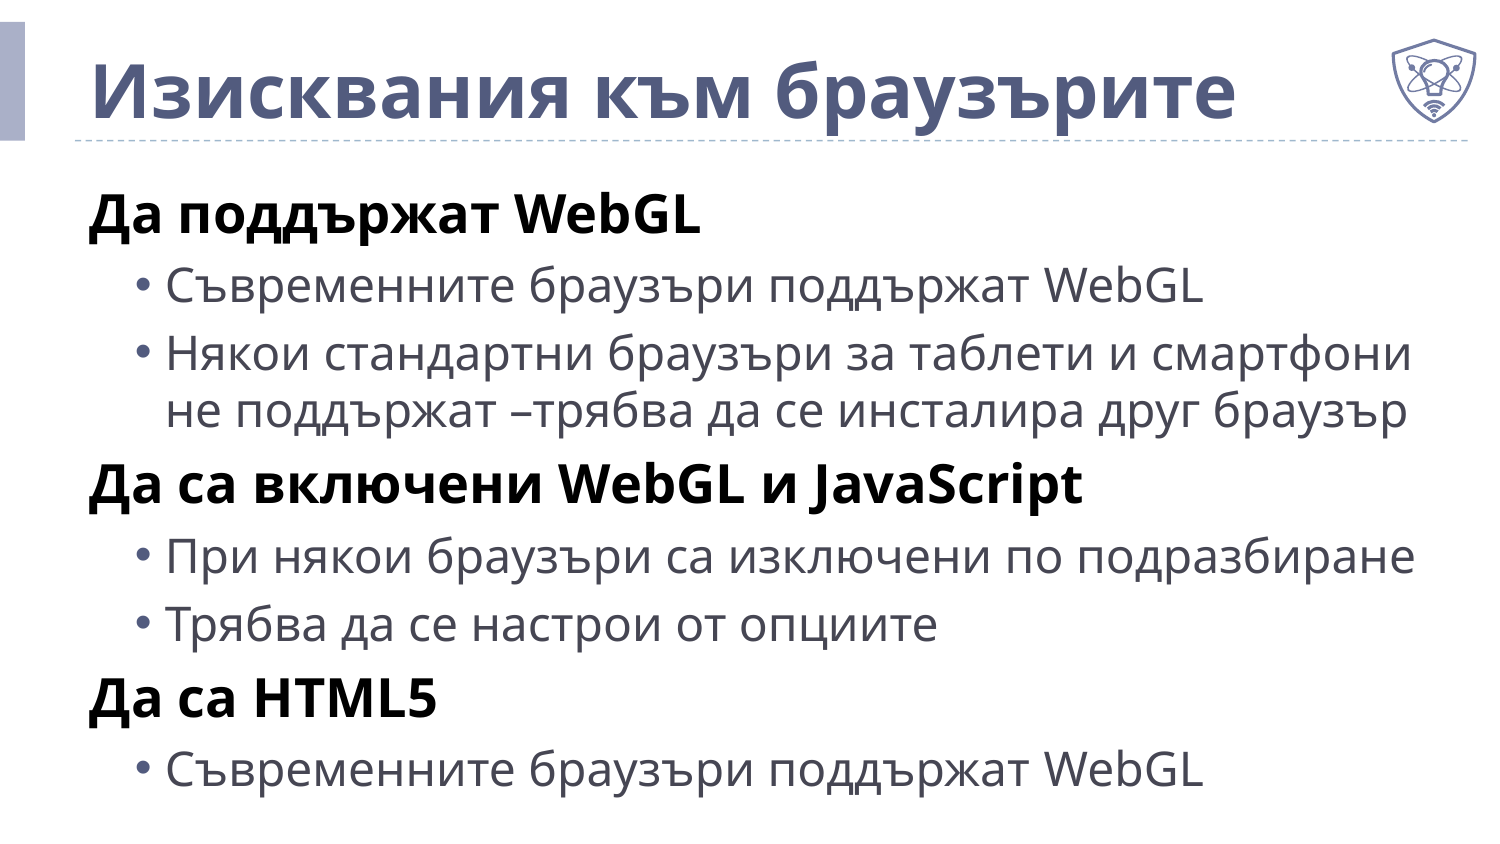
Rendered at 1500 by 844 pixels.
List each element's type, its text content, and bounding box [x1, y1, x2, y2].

title Изисквания към браузърите [75, 18, 1475, 141]
list Да поддържат WebGL Съвременните браузъри поддържат WebGL Някои стандартни браузъри за таблети и смартфони не поддържат –трябва да се инсталира друг браузър Да са включени WebGL и JavaScript При някои браузъри са изключени по подразбиране Трябва да се настрои от опциите Да са HTML5 Съвременните браузъри поддържат WebGL [75, 171, 1475, 835]
